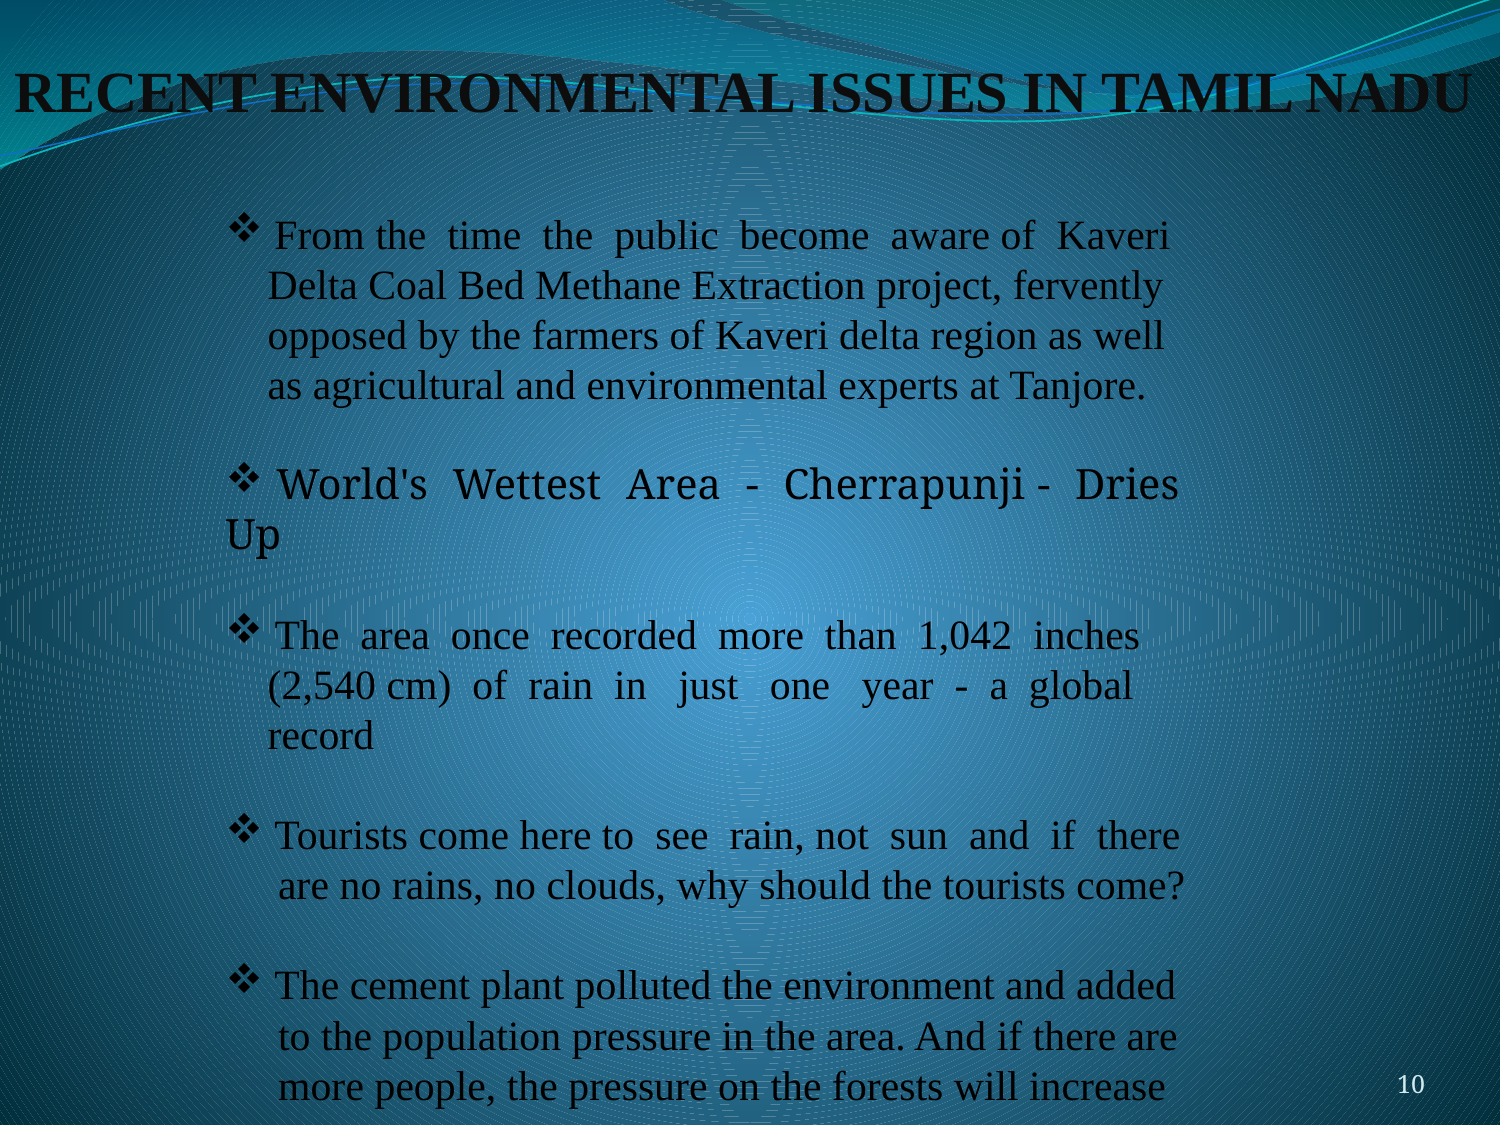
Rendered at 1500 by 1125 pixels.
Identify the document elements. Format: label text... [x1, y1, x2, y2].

text_box Recent environmental issues in Tamil Nadu [0, 46, 1500, 132]
text_box From the time the public become aware of Kaveri Delta Coal Bed Methane Extraction project, fervently opposed by the farmers of Kaveri delta region as well as agricultural and environmental experts at Tanjore. World's Wettest Area - Cherrapunji - Dries Up The area once recorded more than 1,042 inches (2,540 cm) of rain in just one year - a global record Tourists come here to see rain, not sun and if there are no rains, no clouds, why should the tourists come? The cement plant polluted the environment and added to the population pressure in the area. And if there are more people, the pressure on the forests will increase [210, 150, 1207, 1125]
slide_number 10 [1299, 1042, 1425, 1103]
